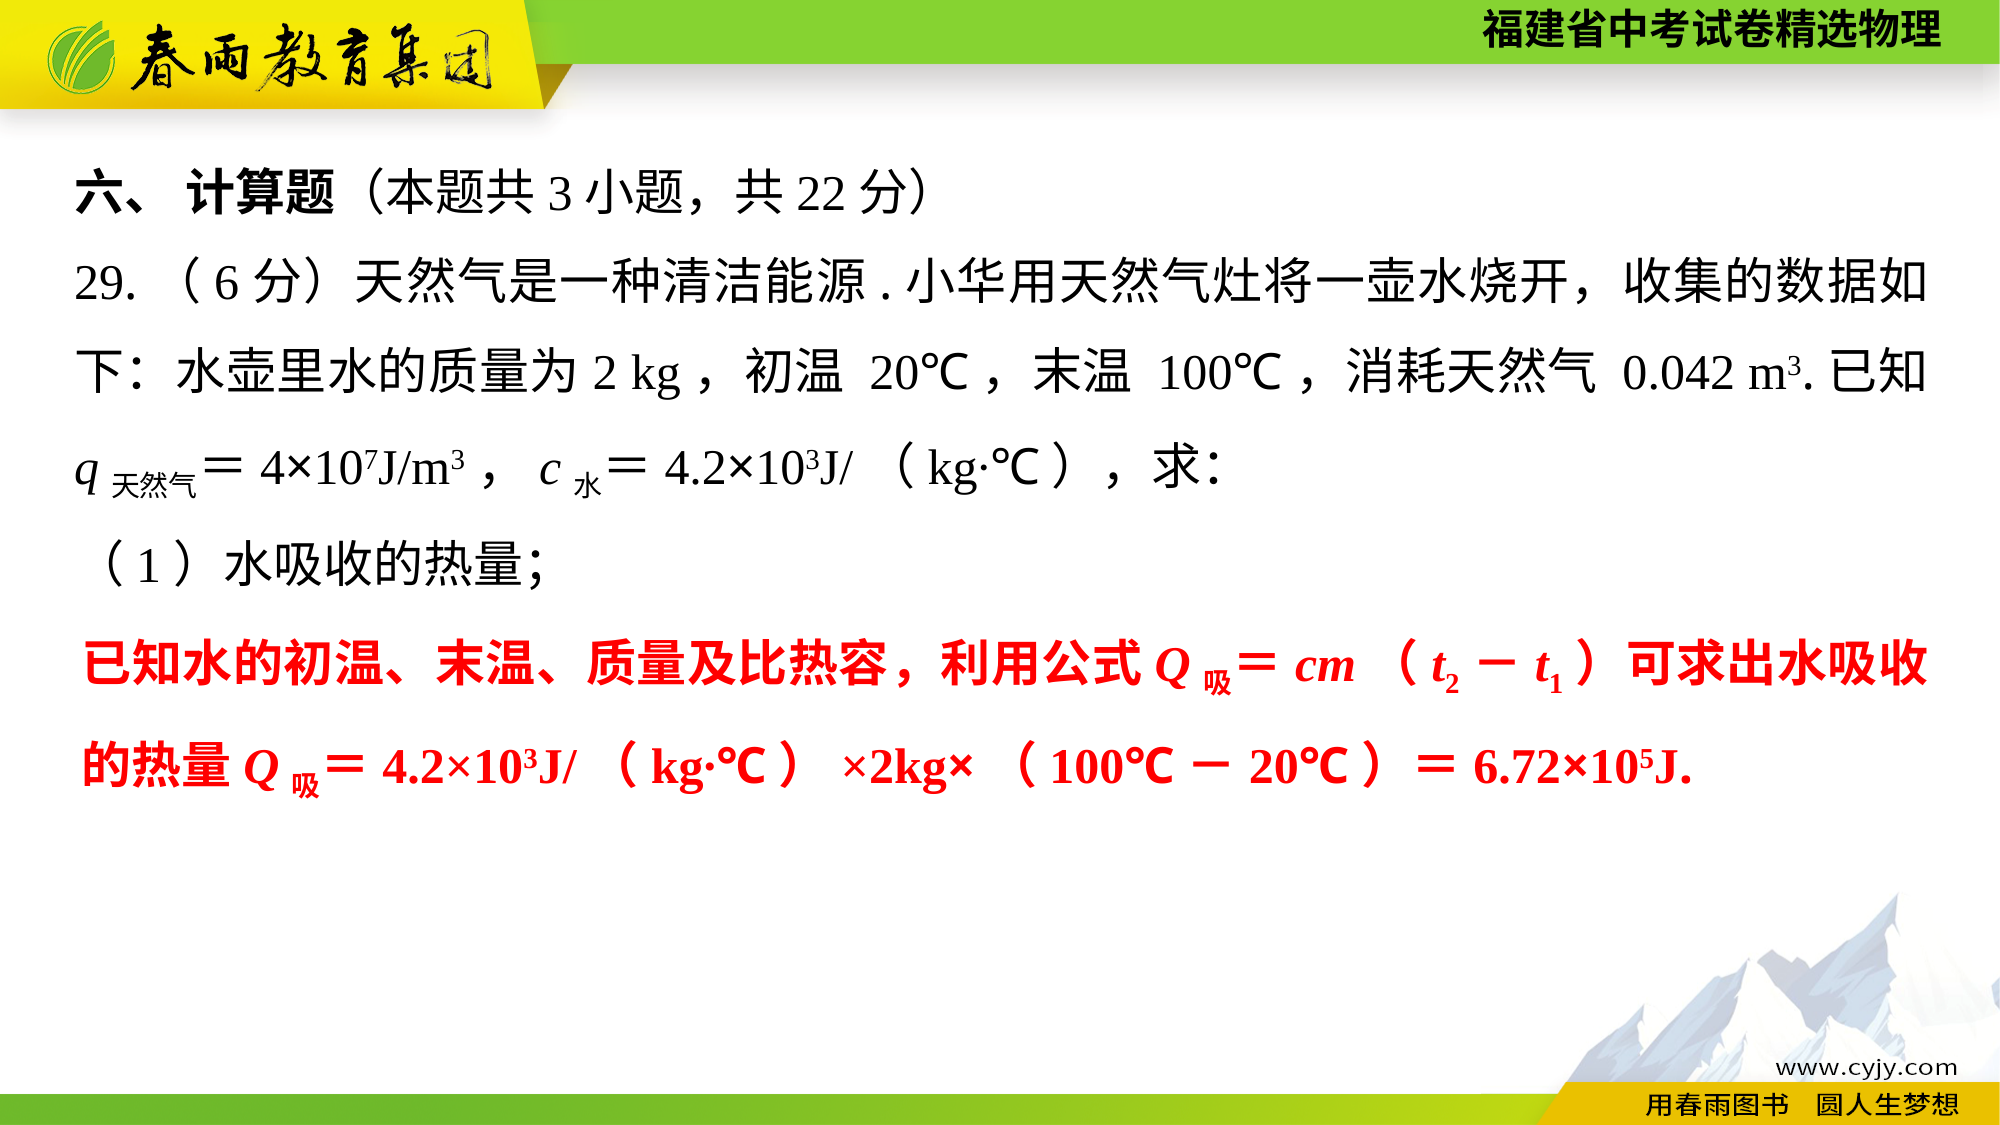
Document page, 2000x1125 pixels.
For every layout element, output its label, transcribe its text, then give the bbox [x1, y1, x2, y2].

picture [0, 0, 2000, 1125]
text_box 已知水的初温、末温、质量及比热容，利用公式Q吸＝cm（t2－t1）可求出水吸收的热量Q吸＝4.2×103J/（kg∙℃）×2kg×（100℃－20℃）＝6.72×105J. [66, 589, 1944, 810]
list 六、 计算题（本题共3小题，共22分） 29.（6分）天然气是一种清洁能源.小华用天然气灶将一壶水烧开，收集的数据如下：水壶里水的质量为2 kg，初温 20℃，末温 100℃，消耗天然气 0.042 m3.已知 q天然气＝4×107J/m3，c水＝4.2×103J/（kg∙℃），求： （1）水吸收的热量； [59, 122, 1944, 592]
